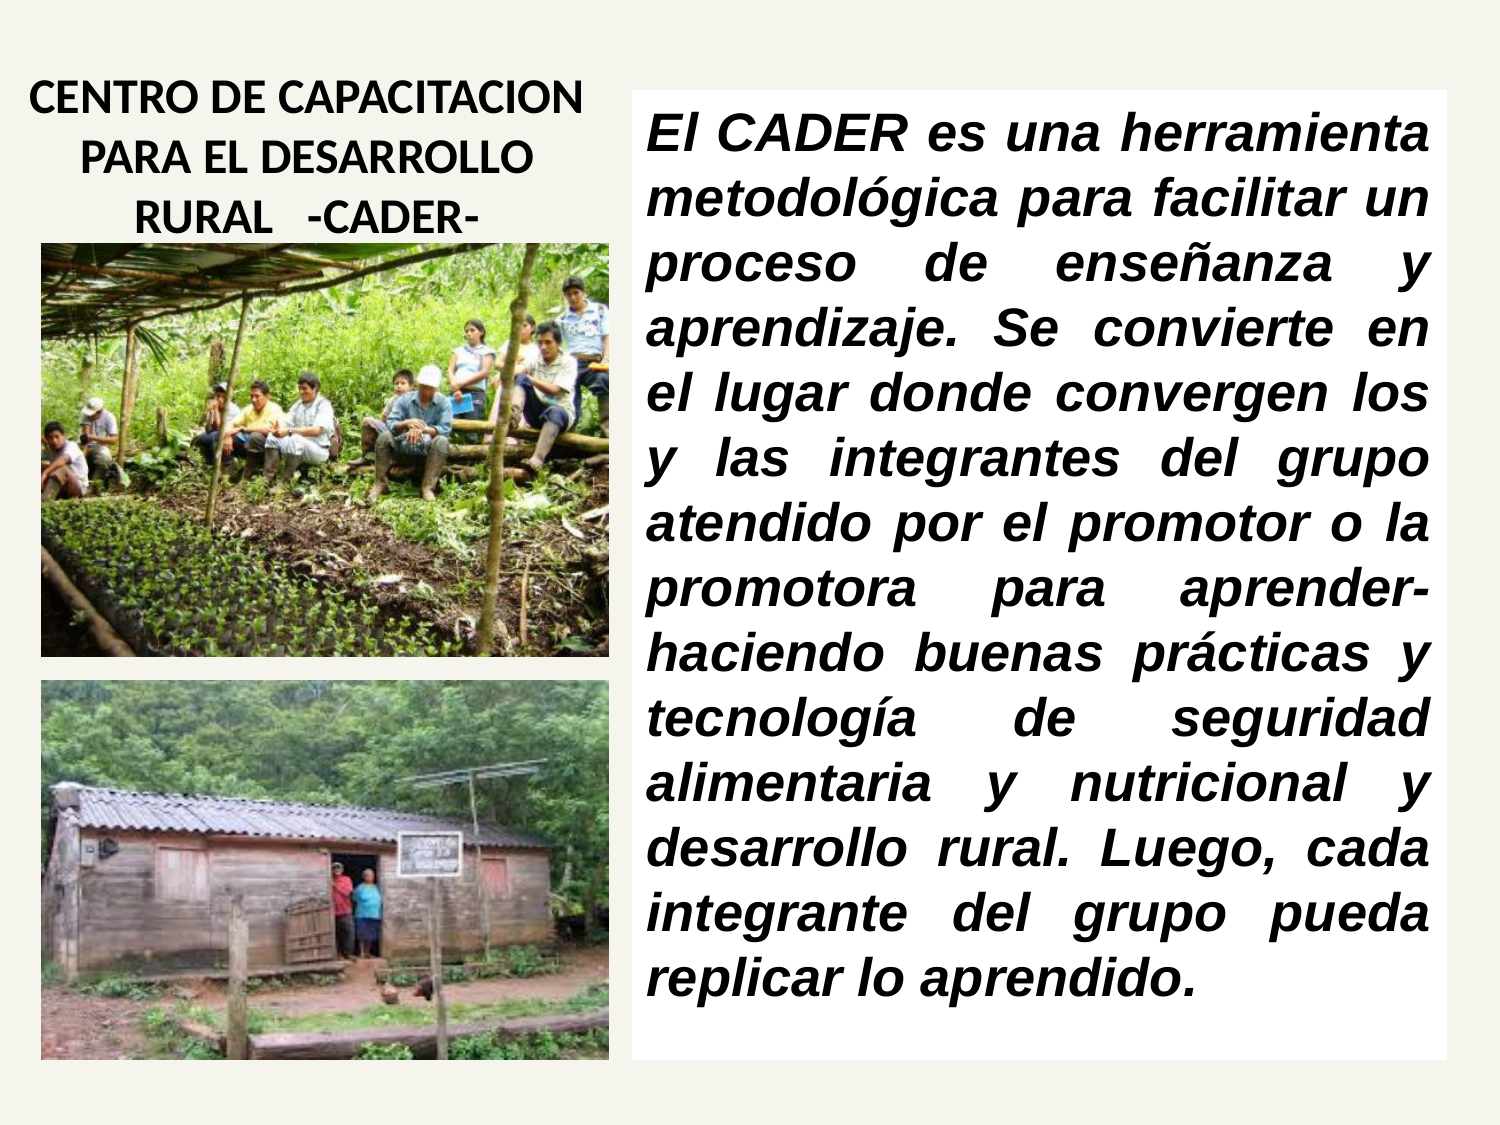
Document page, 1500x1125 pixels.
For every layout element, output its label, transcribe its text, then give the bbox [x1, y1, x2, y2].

text_box El CADER es una herramienta metodológica para facilitar un proceso de enseñanza y aprendizaje. Se convierte en el lugar donde convergen los y las integrantes del grupo atendido por el promotor o la promotora para aprender-haciendo buenas prácticas y tecnología de seguridad alimentaria y nutricional y desarrollo rural. Luego, cada integrante del grupo pueda replicar lo aprendido. [631, 90, 1447, 1060]
picture [41, 680, 609, 1061]
picture [41, 243, 609, 657]
text_box CENTRO DE CAPACITACION PARA EL DESARROLLO RURAL -CADER- [5, 36, 609, 271]
